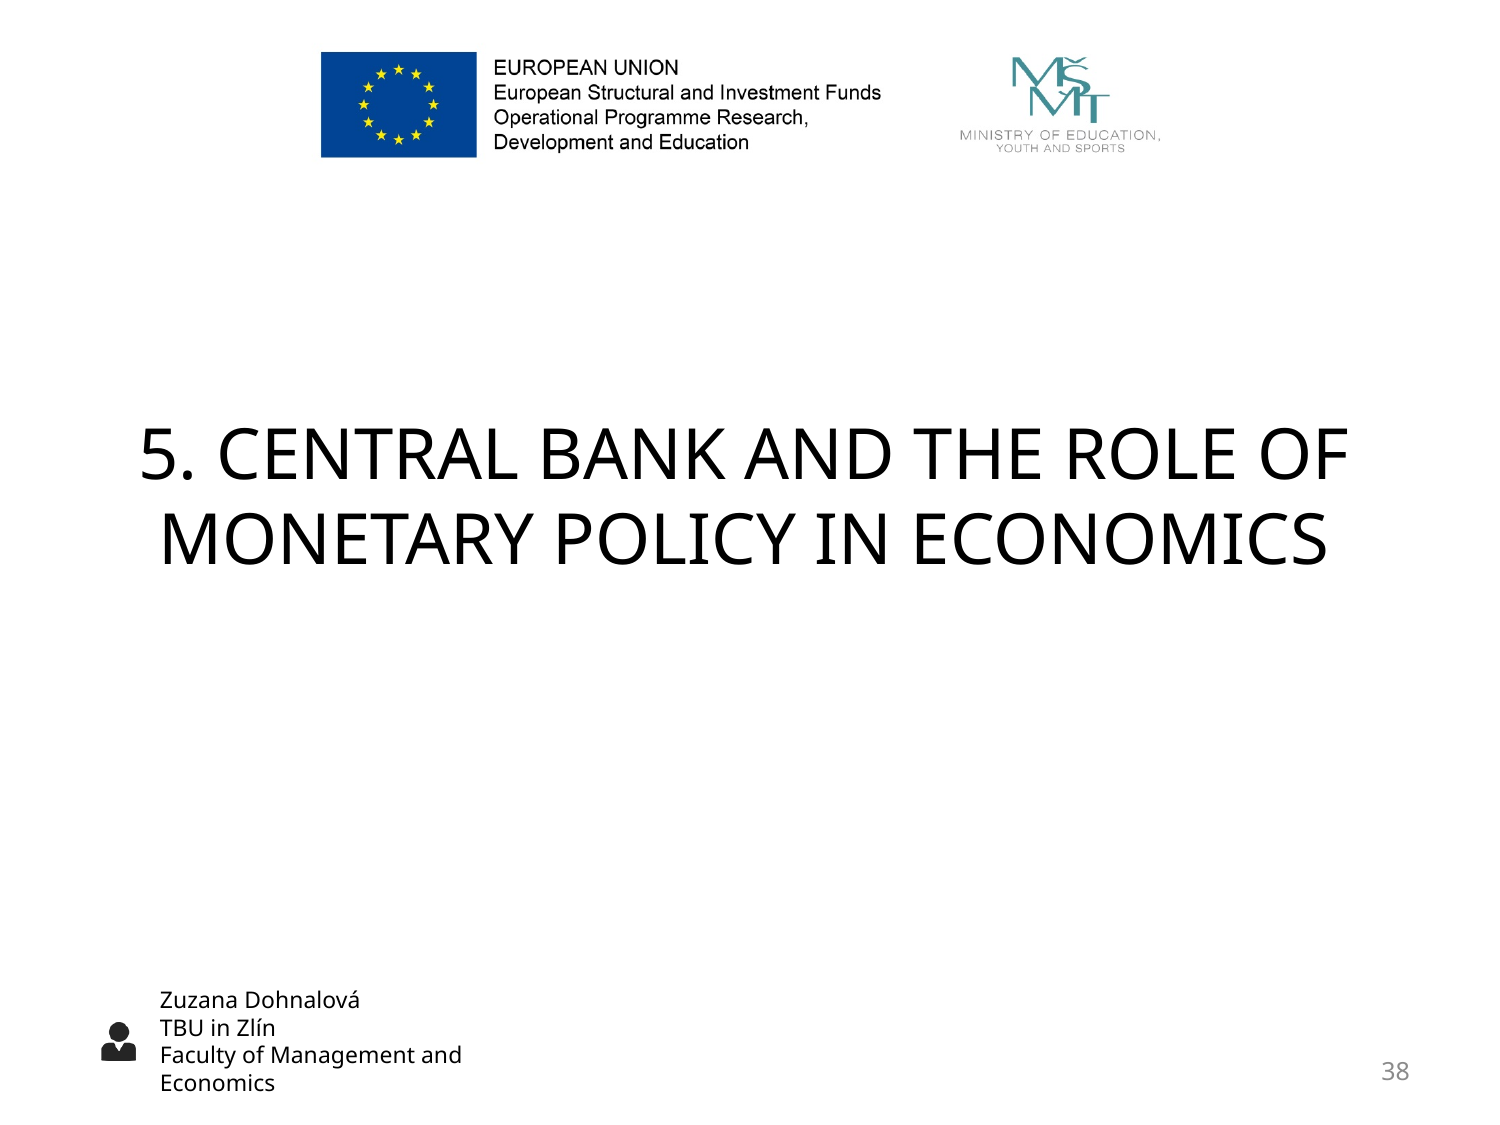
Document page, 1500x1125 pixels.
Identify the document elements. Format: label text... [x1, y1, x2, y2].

picture [101, 1021, 136, 1062]
footer Zuzana Dohnalová TBU in Zlín Faculty of Management and Economics [145, 999, 538, 1083]
picture [268, 0, 1212, 210]
title 5. CENTRAL BANK AND THE ROLE OF MONETARY POLICY IN ECONOMICS [112, 373, 1376, 615]
slide_number 38 [1074, 1042, 1425, 1103]
